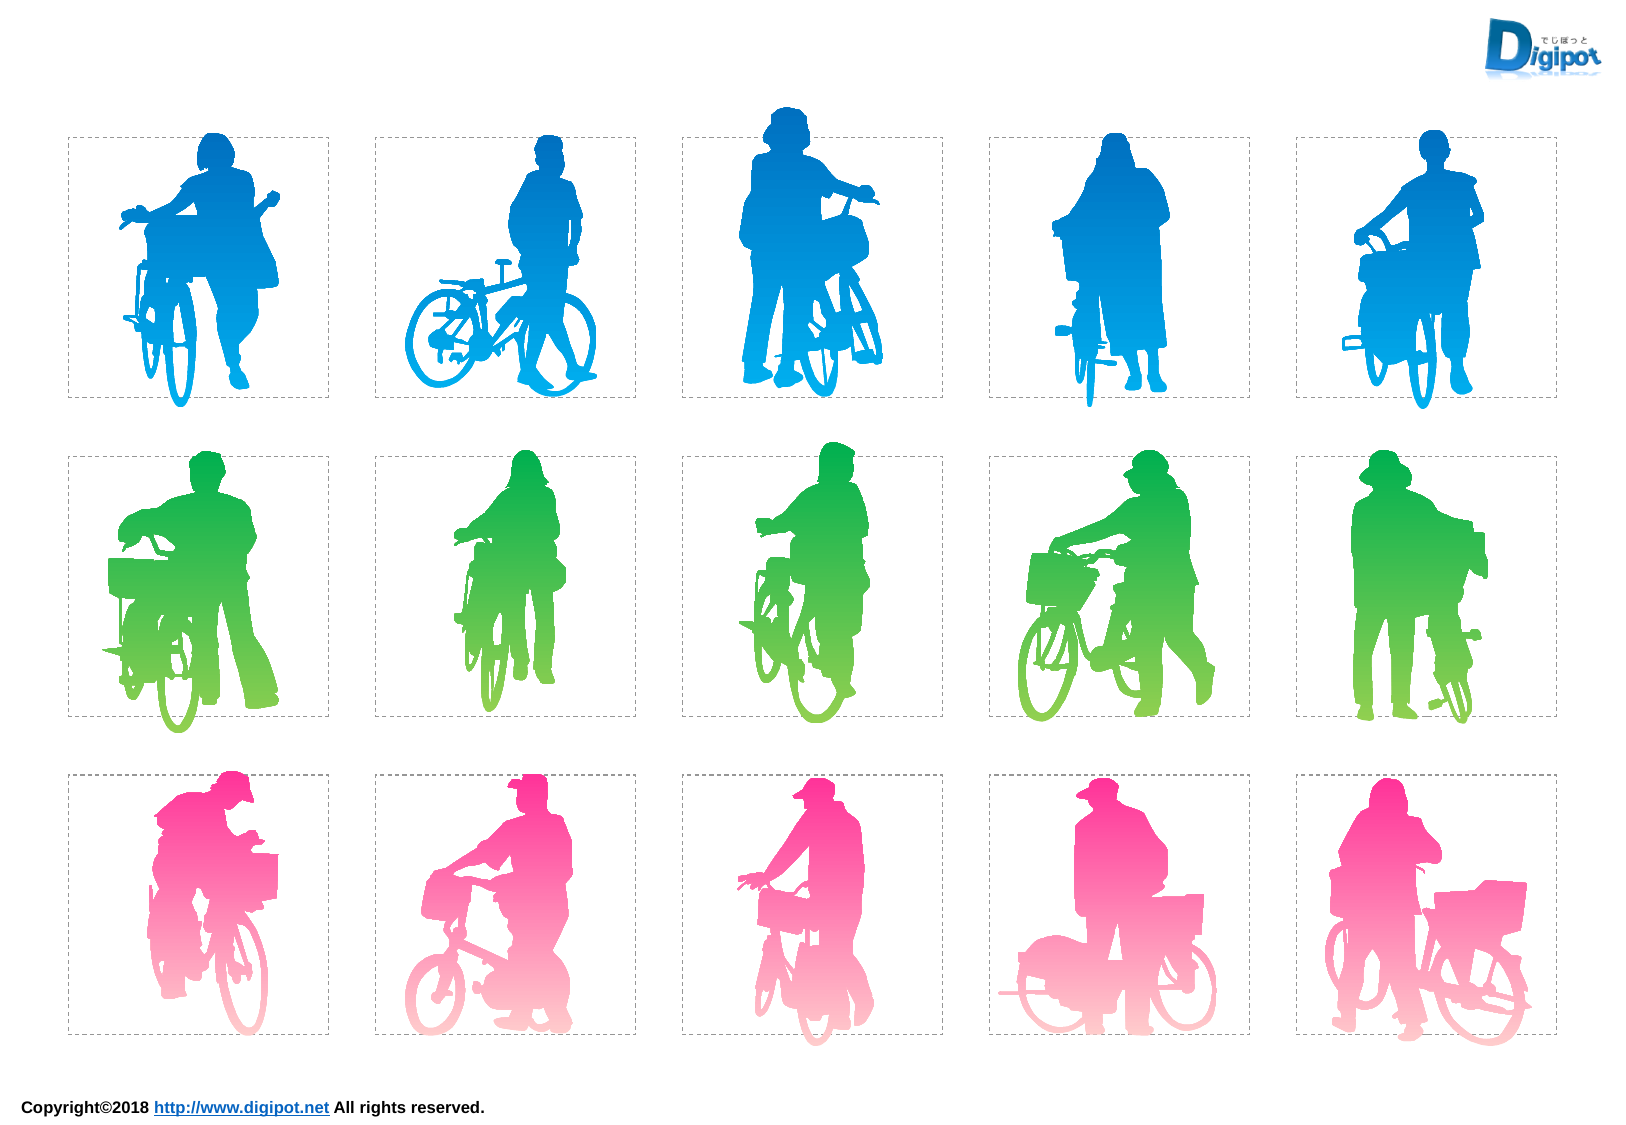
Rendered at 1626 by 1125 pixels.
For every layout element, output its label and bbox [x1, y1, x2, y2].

text_box [998, 778, 1217, 1036]
text_box [405, 134, 598, 397]
text_box [405, 773, 574, 1036]
text_box [737, 777, 874, 1046]
text_box [739, 442, 871, 724]
text_box [119, 133, 281, 408]
text_box [1325, 778, 1533, 1046]
text_box [454, 450, 567, 713]
text_box [1052, 133, 1170, 408]
text_box [739, 107, 884, 397]
text_box [1018, 450, 1216, 722]
text_box [1350, 450, 1489, 724]
text_box [147, 770, 280, 1036]
picture [1485, 18, 1602, 82]
text_box [101, 450, 280, 734]
text_box [1342, 130, 1485, 410]
